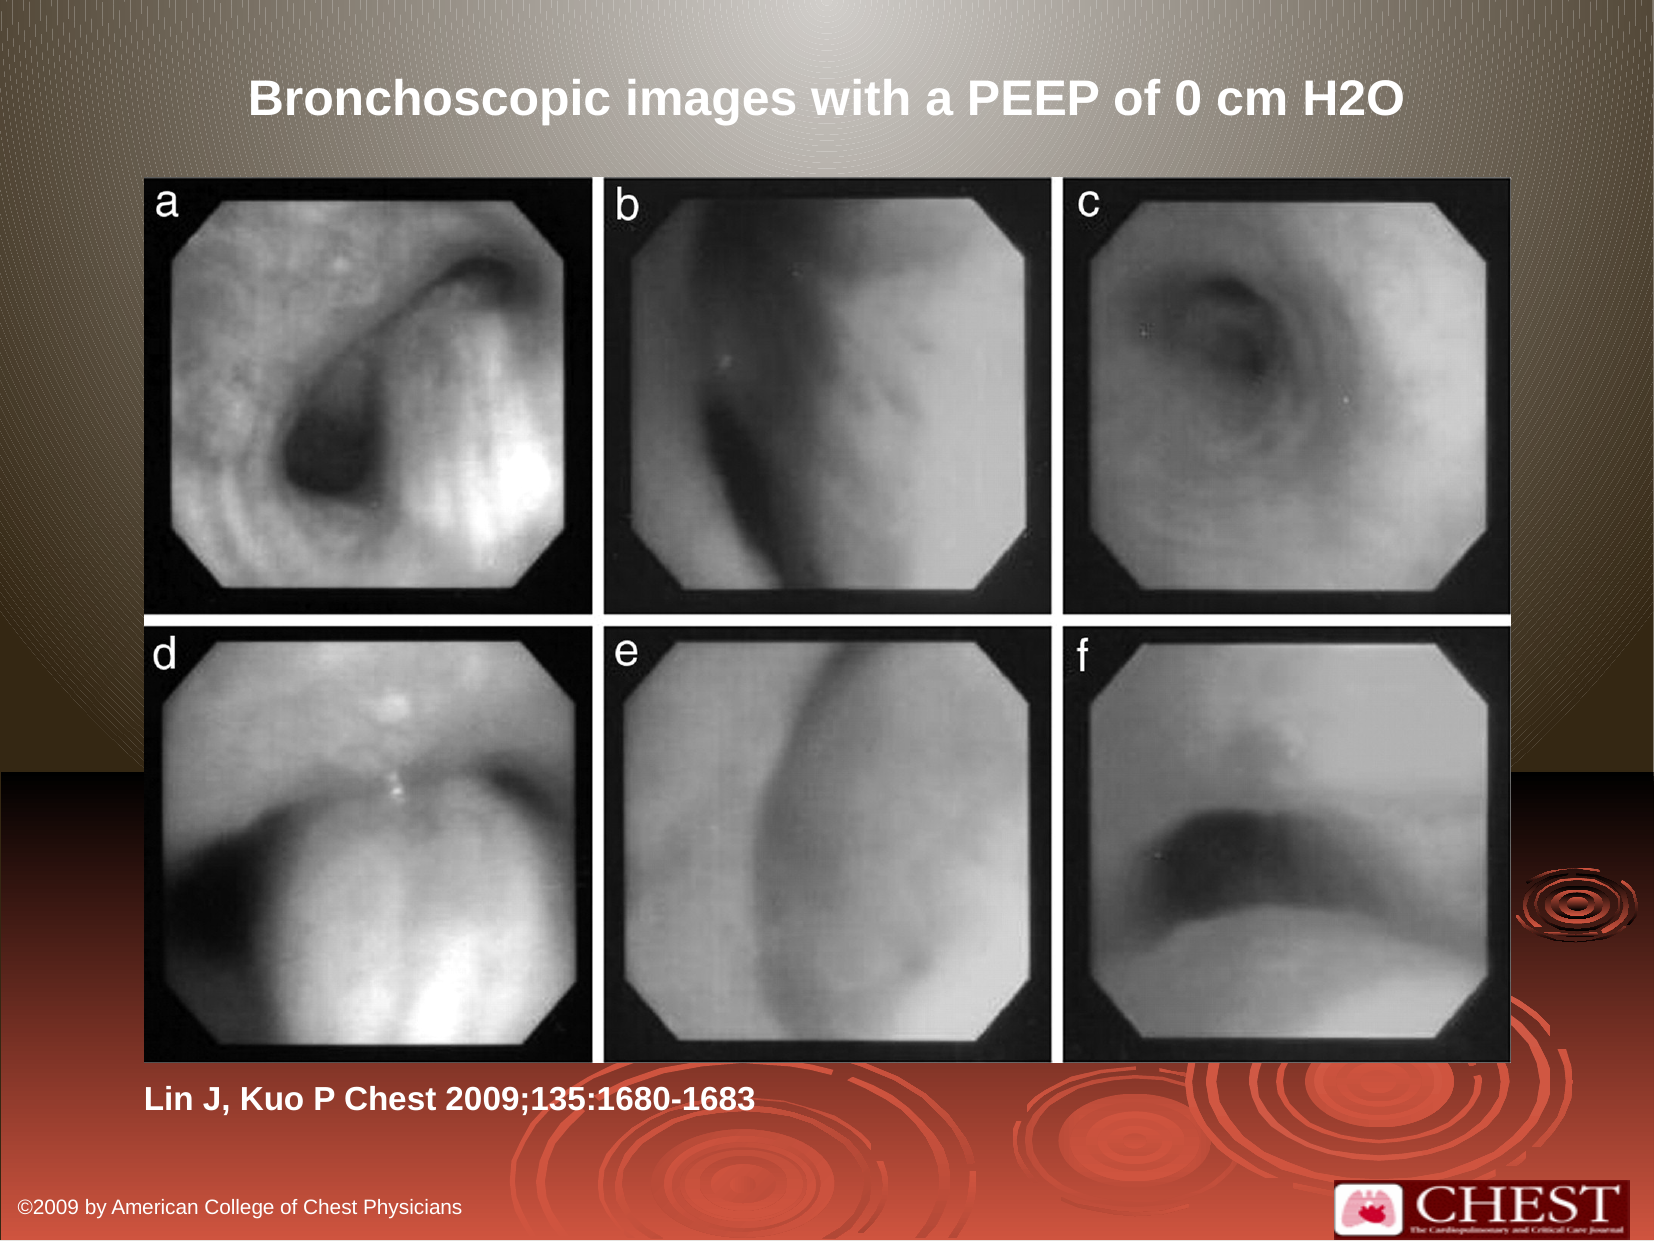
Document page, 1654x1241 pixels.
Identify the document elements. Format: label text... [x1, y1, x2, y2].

text_box Lin J, Kuo P Chest 2009;135:1680-1683 [144, 1079, 853, 1119]
picture [1334, 1180, 1631, 1241]
text_box Bronchoscopic images with a PEEP of 0 cm H2O [58, 69, 1596, 128]
text_box ©2009 by American College of Chest Physicians [17, 1195, 910, 1220]
picture [143, 176, 1511, 1063]
